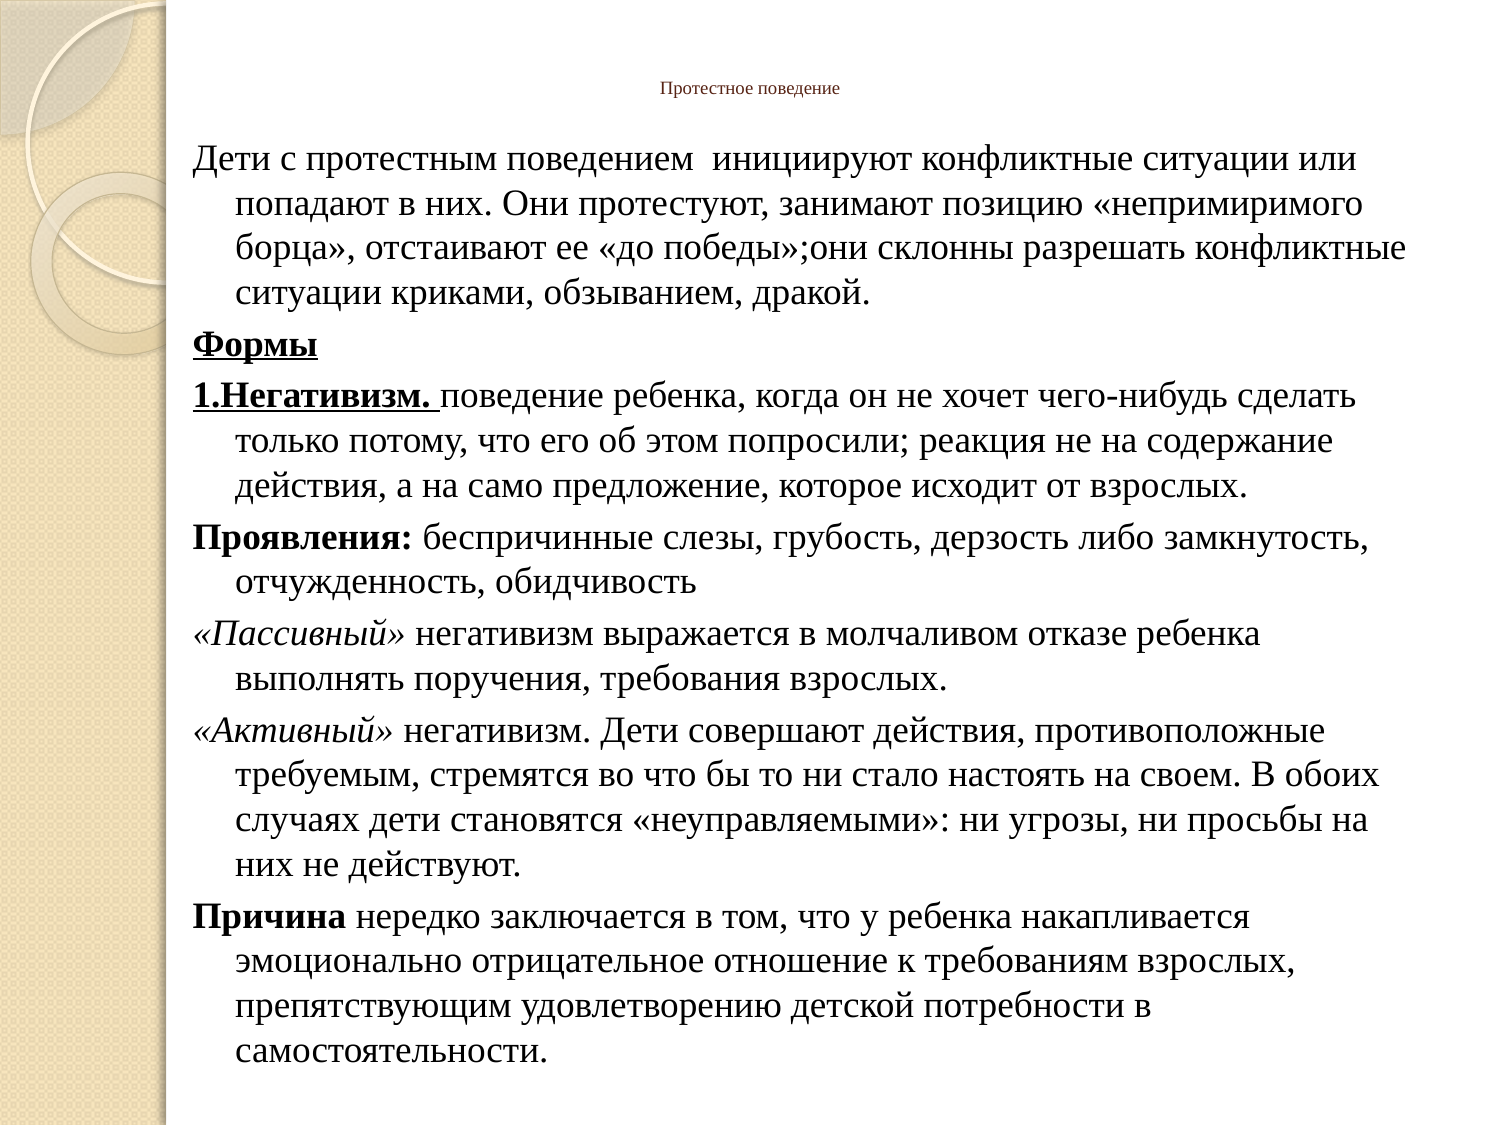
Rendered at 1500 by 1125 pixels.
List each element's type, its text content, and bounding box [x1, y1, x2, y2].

title Протестное поведение [75, 45, 1425, 138]
list Дети с протестным поведением инициируют конфликтные ситуации или попадают в них. Они протестуют, занимают позицию «непримиримого борца», отстаивают ее «до победы»;они склонны разрешать конфликтные ситуации криками, обзыванием, дракой. Формы 1.Негативизм. поведение ребенка, когда он не хочет чего-нибудь сделать только потому, что его об этом попросили; реакция не на содержание действия, а на само предложение, которое исходит от взрослых. Проявления: беспричинные слезы, грубость, дерзость либо замкнутость, отчужденность, обидчивость «Пассивный» негативизм выражается в молчаливом отказе ребенка выполнять поручения, требования взрослых. «Активный» негативизм. Дети совершают действия, противоположные требуемым, стремятся во что бы то ни стало настоять на своем. В обоих случаях дети становятся «неуправляемыми»: ни угрозы, ни просьбы на них не действуют. Причина нередко заключается в том, что у ребенка накапливается эмоционально отрицательное отношение к требованиям взрослых, препятствующим удовлетворению детской потребности в самостоятельности. [159, 125, 1425, 1094]
